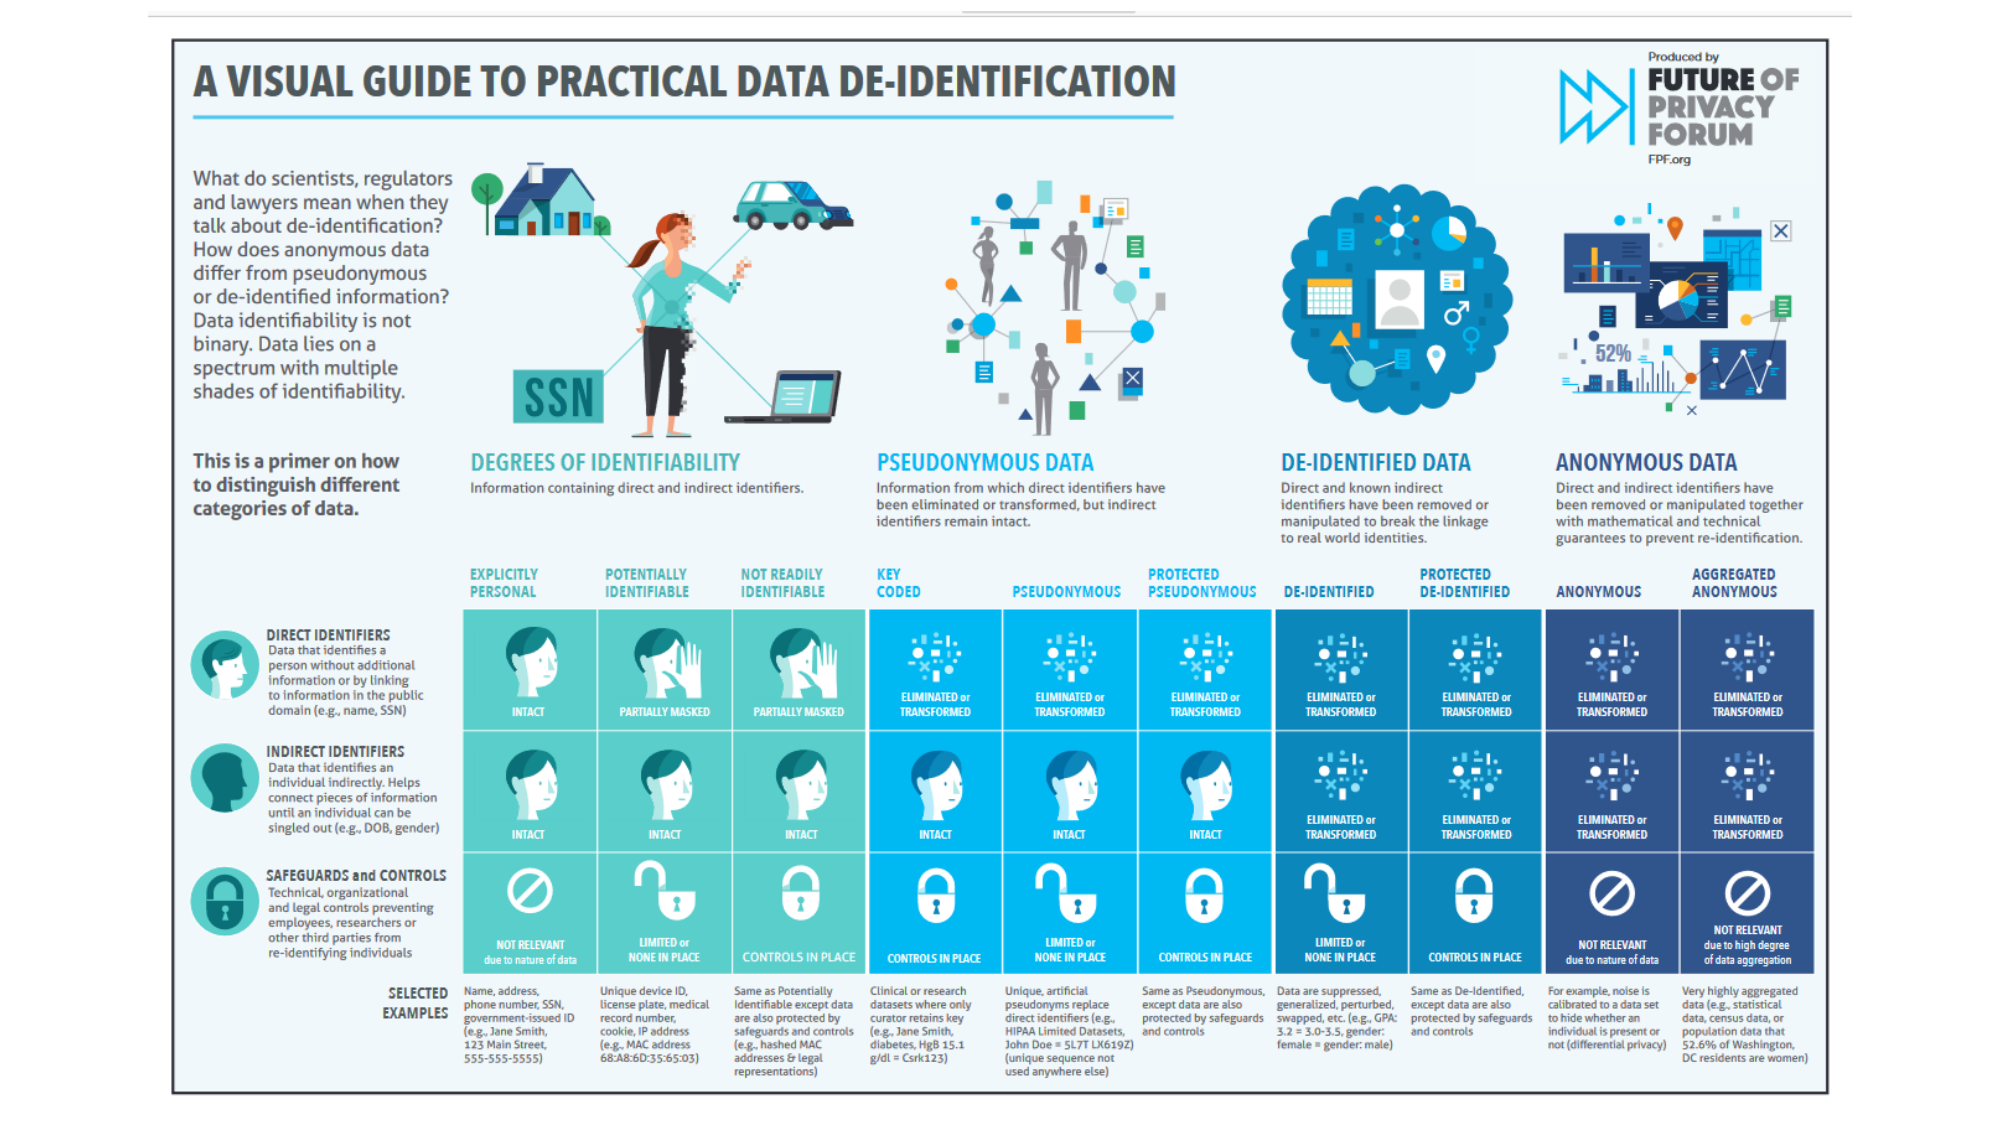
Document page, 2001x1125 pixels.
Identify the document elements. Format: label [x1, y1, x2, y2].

list [148, 11, 1852, 1114]
